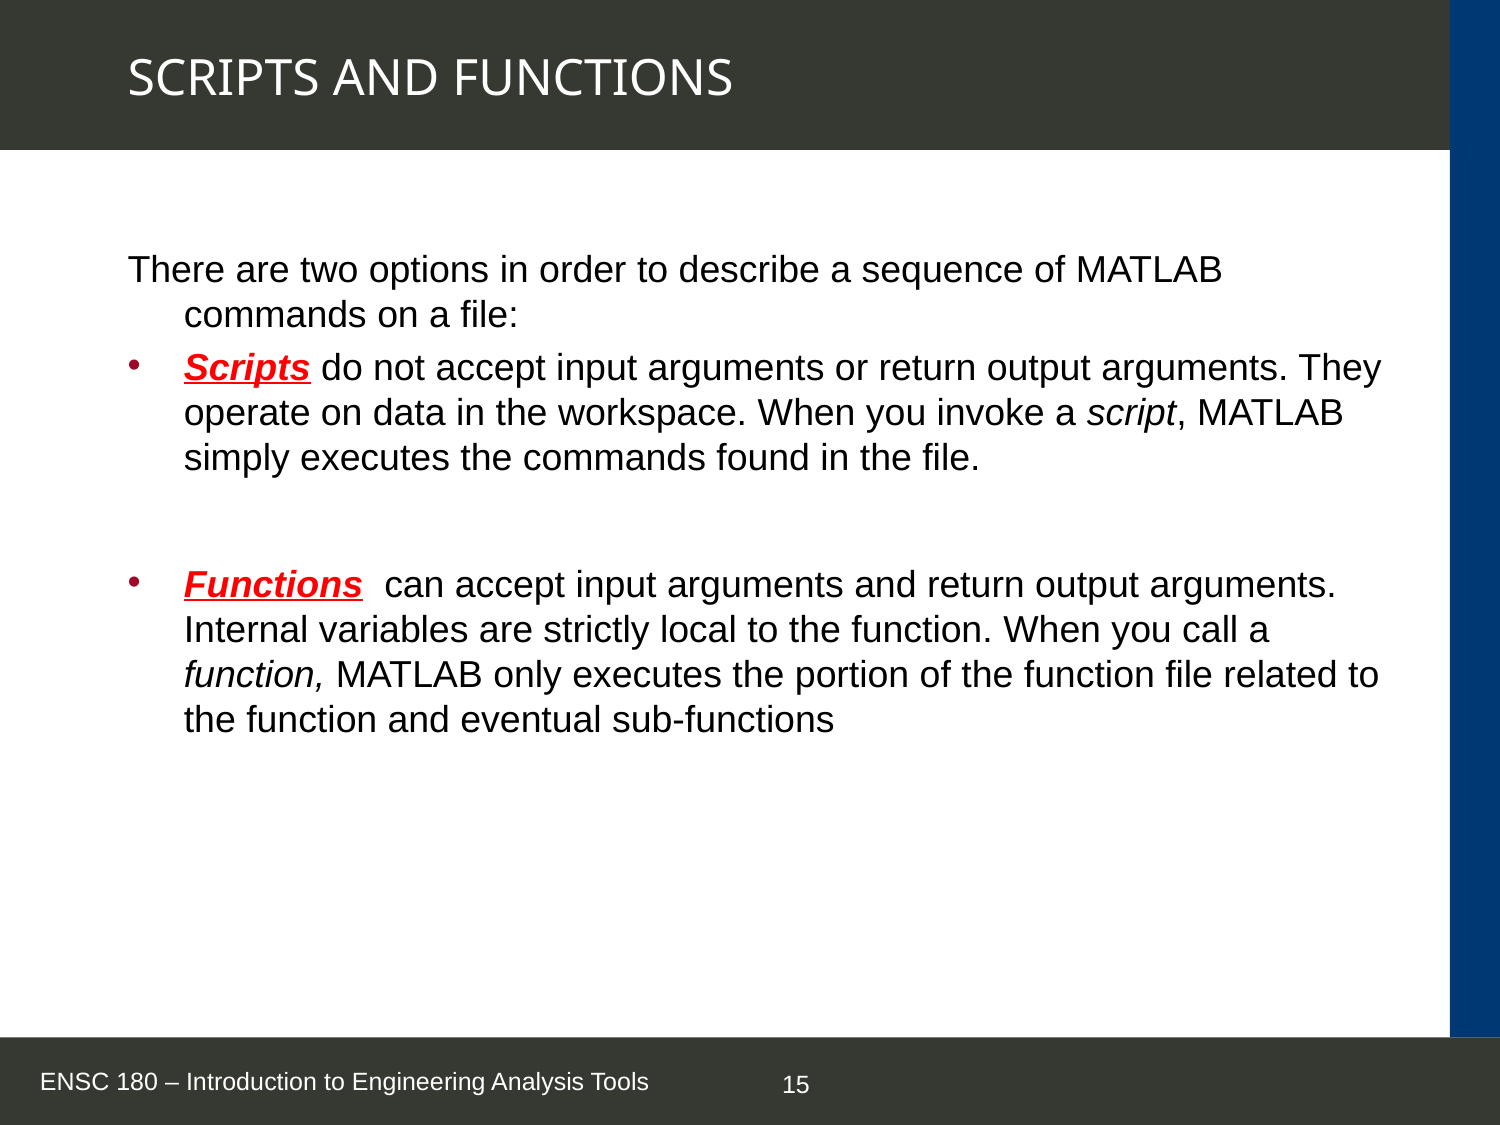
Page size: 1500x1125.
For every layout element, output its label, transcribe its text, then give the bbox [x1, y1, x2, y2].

title SCRIPTS AND FUNCTIONS [112, 37, 1450, 138]
list There are two options in order to describe a sequence of MATLAB commands on a file: Scripts do not accept input arguments or return output arguments. They operate on data in the workspace. When you invoke a script, MATLAB simply executes the commands found in the file. Functions can accept input arguments and return output arguments. Internal variables are strictly local to the function. When you call a function, MATLAB only executes the portion of the function file related to the function and eventual sub-functions [112, 237, 1423, 1029]
footer ENSC 180 – Introduction to Engineering Analysis Tools [24, 1057, 740, 1113]
